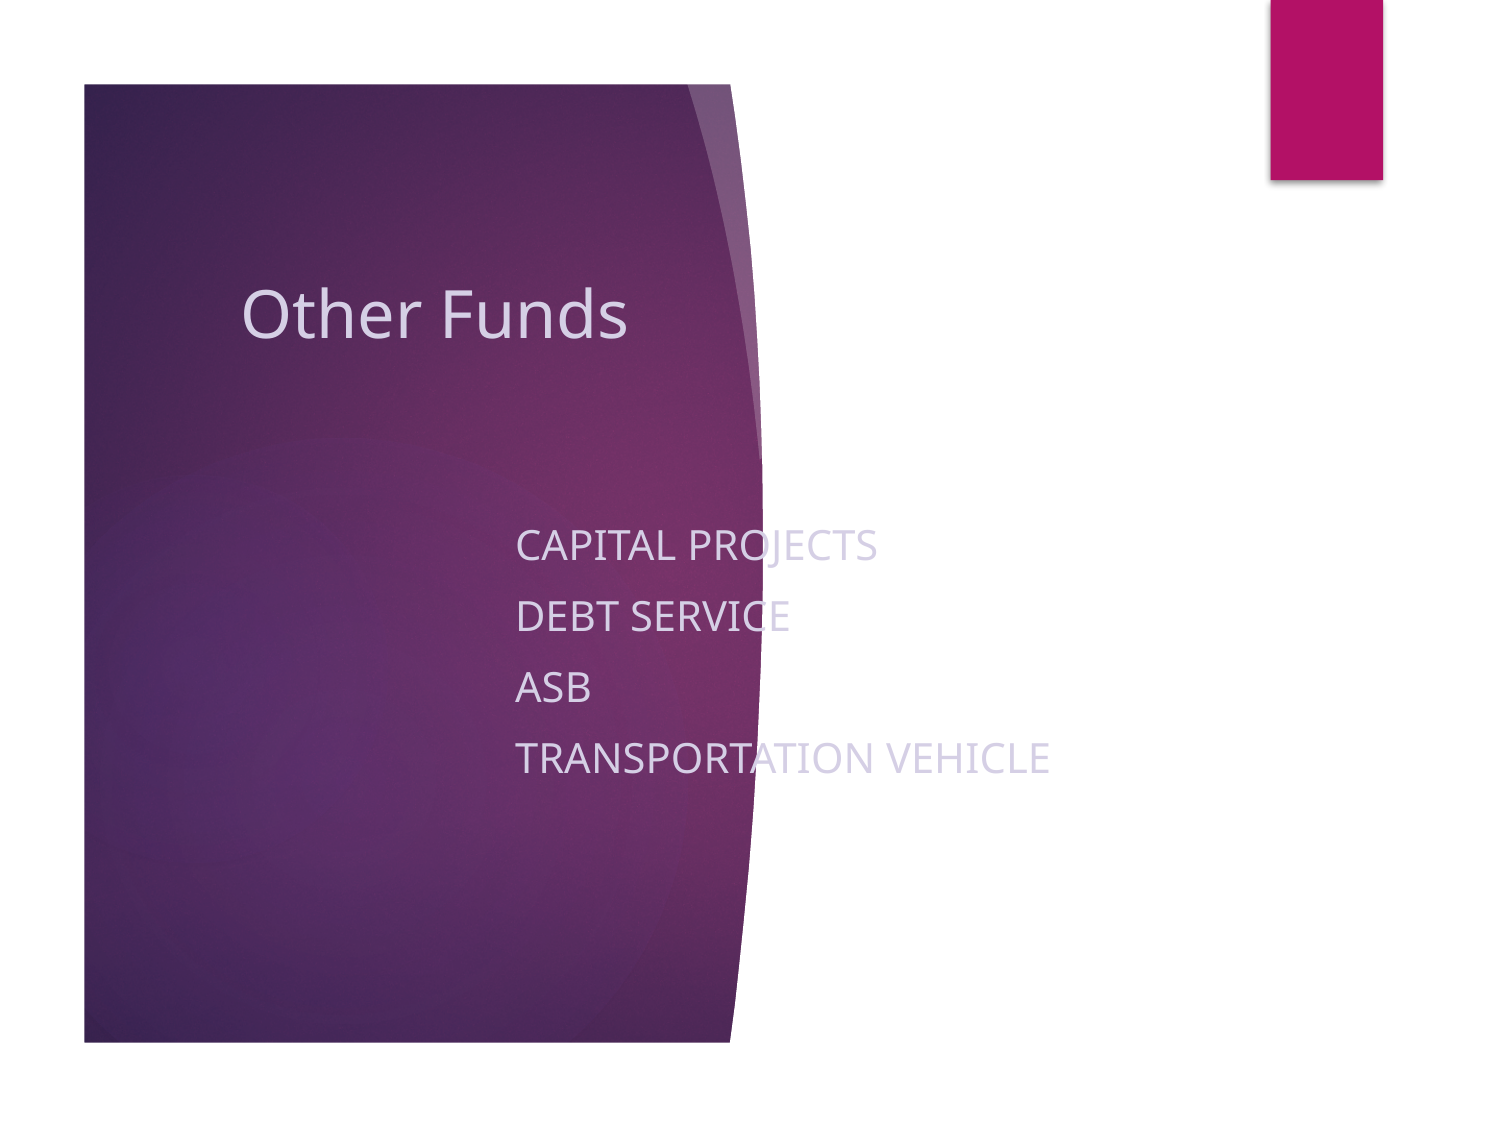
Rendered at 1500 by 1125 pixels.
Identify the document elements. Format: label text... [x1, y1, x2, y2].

list Capital Projects Debt Service ASB Transportation vehicle [500, 474, 1388, 825]
title Other Funds [225, 200, 1350, 424]
